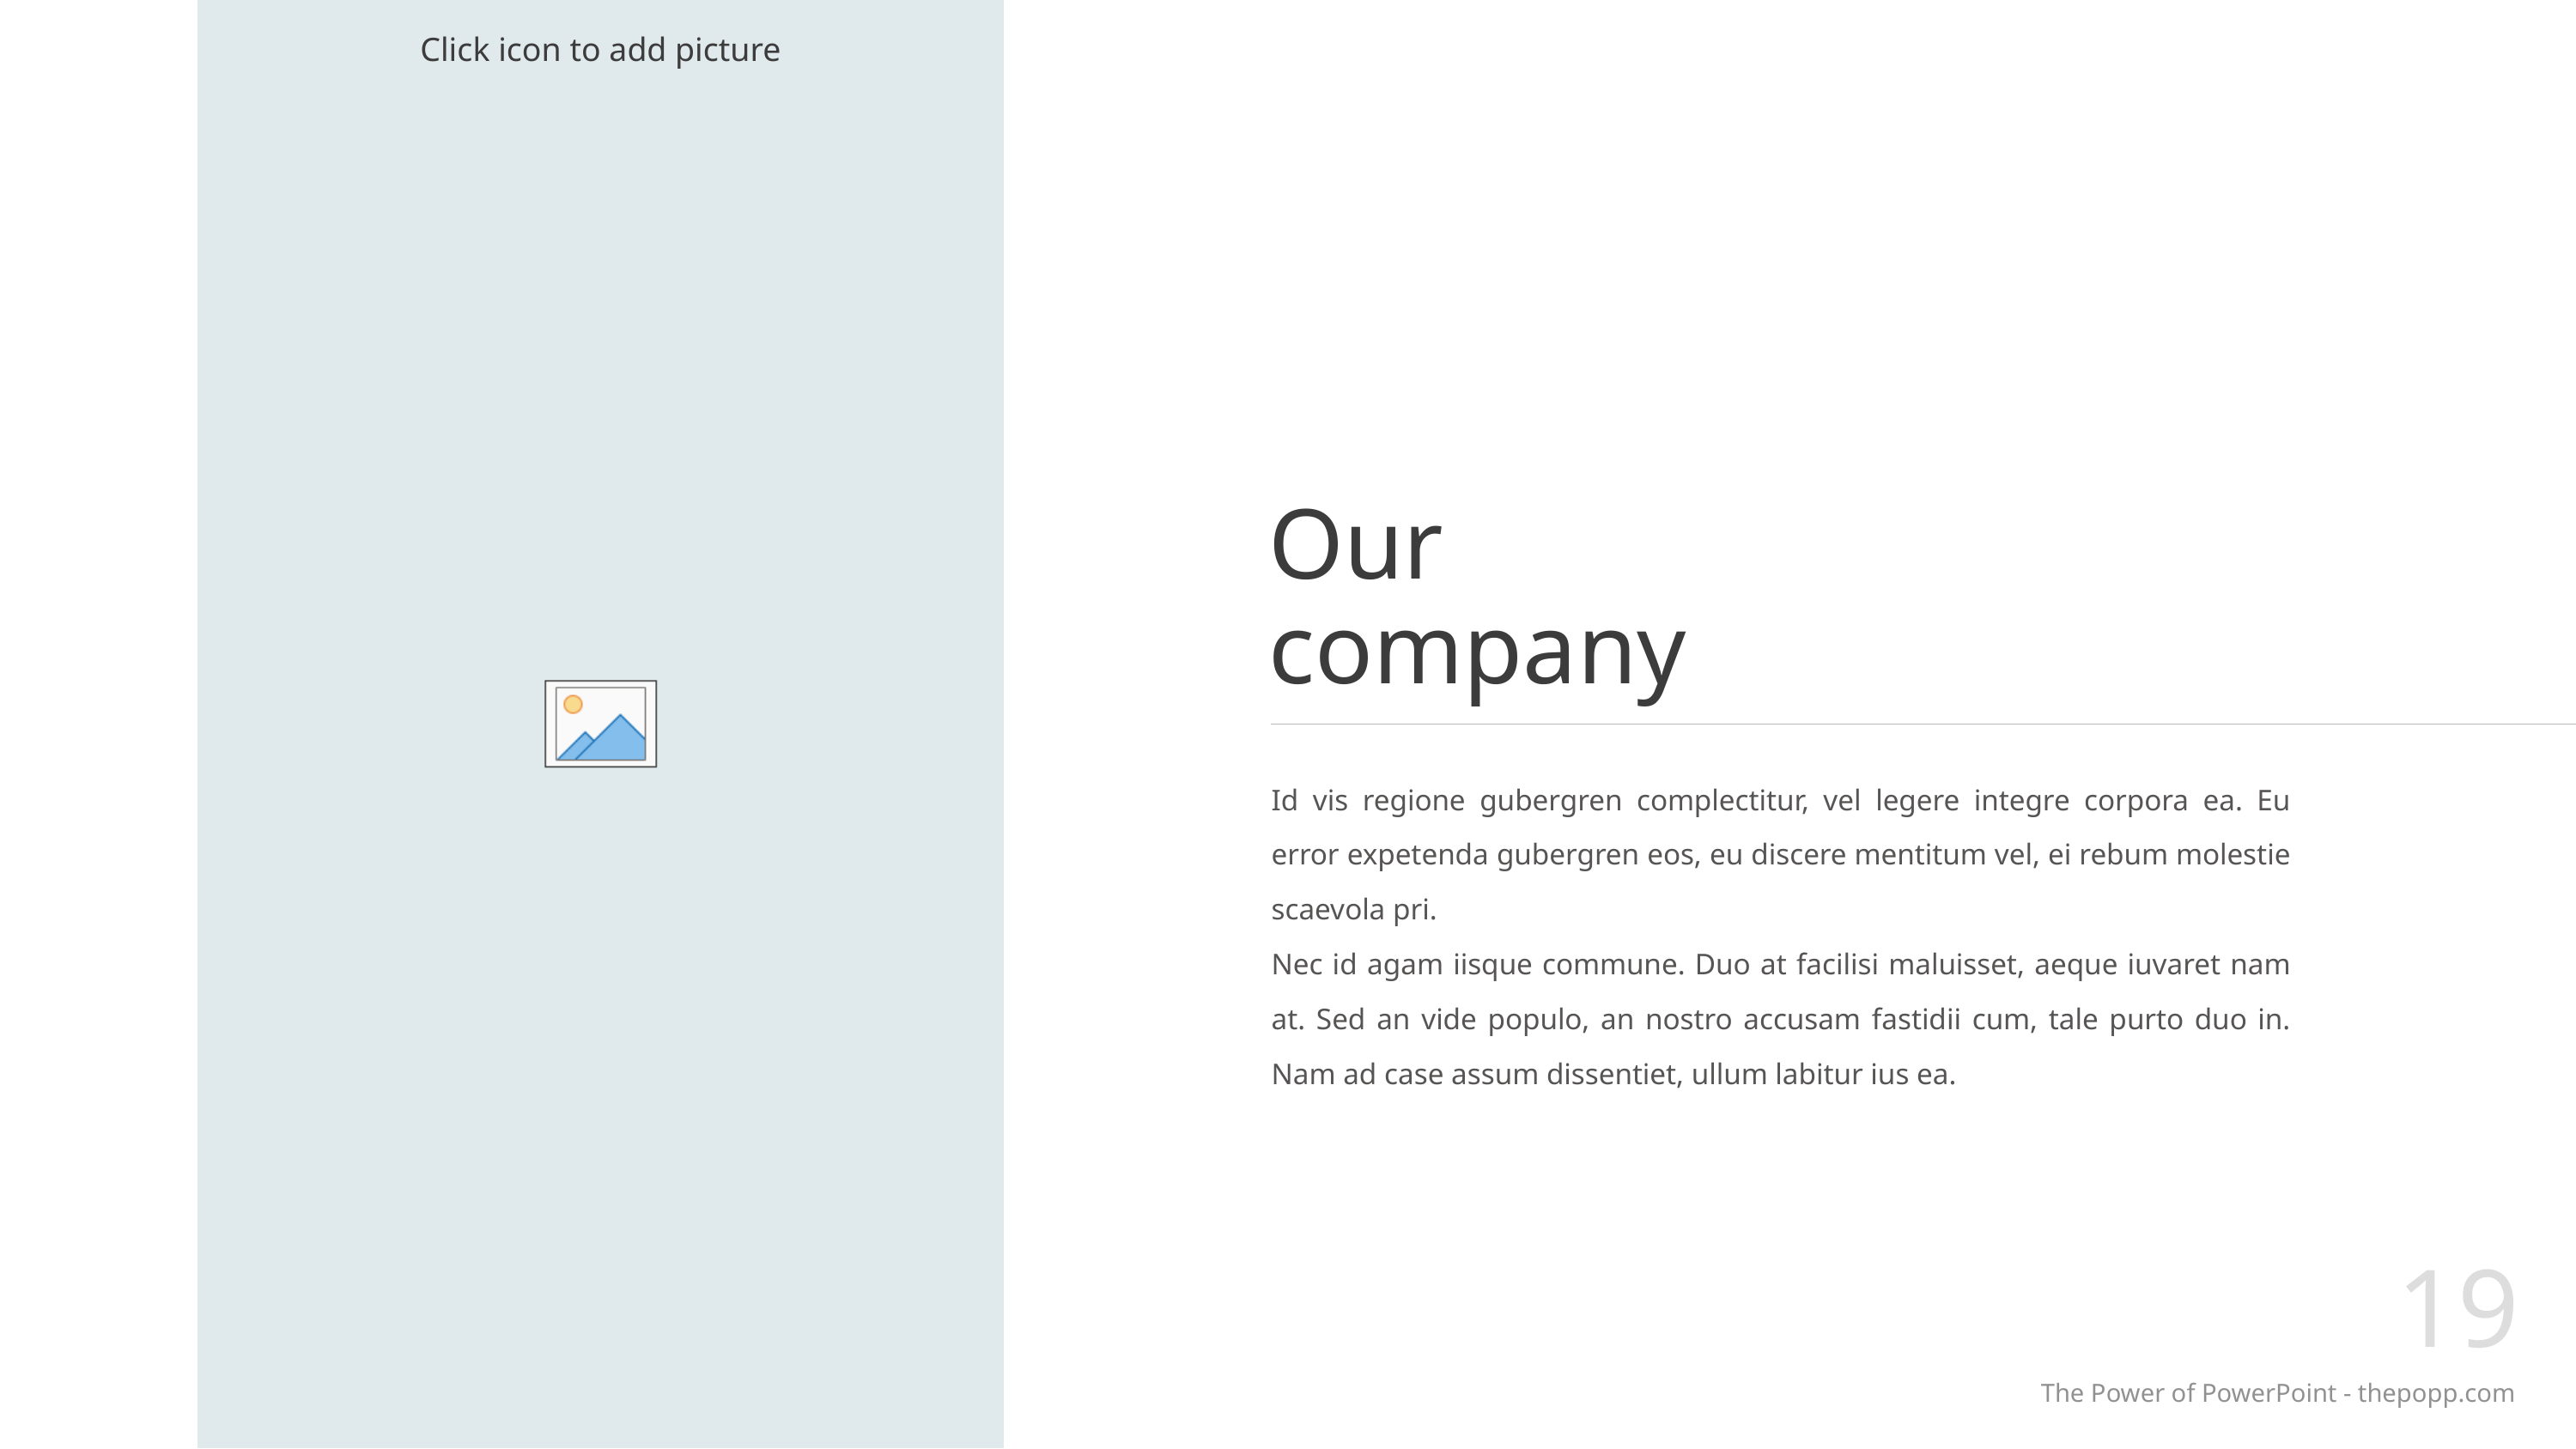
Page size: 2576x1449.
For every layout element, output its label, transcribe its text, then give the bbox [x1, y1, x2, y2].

title Our company [1255, 390, 2303, 711]
list Id vis regione gubergren complectitur, vel legere integre corpora ea. Eu error expetenda gubergren eos, eu discere mentitum vel, ei rebum molestie scaevola pri. Nec id agam iisque commune. Duo at facilisi maluisset, aeque iuvaret nam at. Sed an vide populo, an nostro accusam fastidii cum, tale purto duo in. Nam ad case assum dissentiet, ullum labitur ius ea. [1258, 755, 2306, 1181]
slide_number 19 [2150, 1250, 2532, 1393]
footer The Power of PowerPoint - thepopp.com [1573, 1354, 2529, 1432]
picture [197, 0, 1005, 1449]
